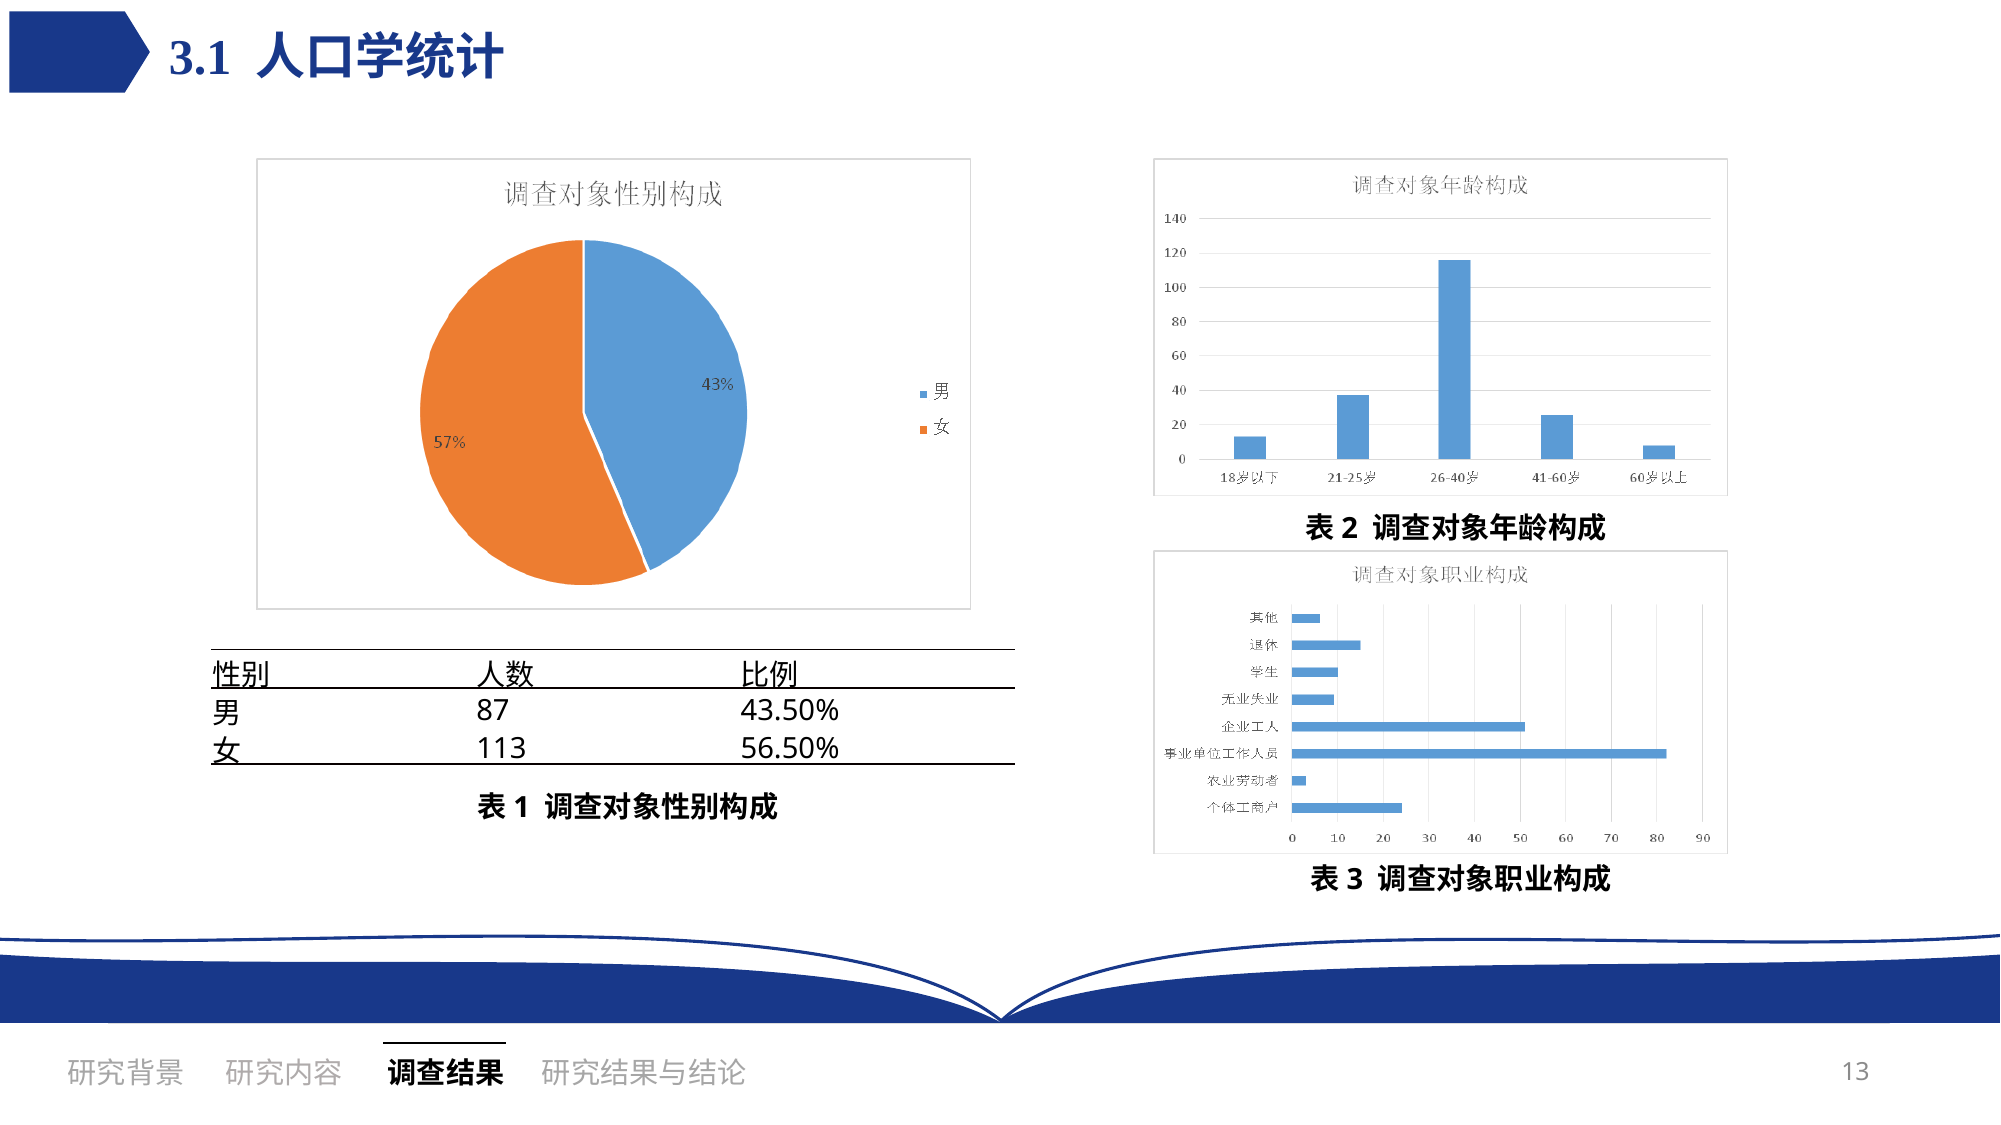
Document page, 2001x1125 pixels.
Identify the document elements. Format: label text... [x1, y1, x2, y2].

text_box 3.1 人口学统计 [168, 5, 1509, 105]
slide_number 13 [1434, 1042, 1885, 1103]
table_cell 56.50% [739, 726, 1015, 763]
table_cell 43.50% [739, 689, 1015, 726]
table_cell 男 [211, 689, 475, 726]
text_box 表3 调查对象职业构成 [1044, 853, 1878, 903]
picture [1152, 550, 1728, 854]
text_box 研究内容 [211, 1046, 358, 1097]
table_cell 87 [475, 689, 739, 726]
table_header 性别 [211, 650, 475, 687]
picture [255, 158, 971, 611]
table_header 人数 [475, 650, 739, 687]
text_box [0, 953, 2000, 1024]
text_box 表1 调查对象性别构成 [211, 780, 1045, 831]
text_box 研究背景 [52, 1046, 200, 1097]
text_box [0, 934, 2000, 1023]
text_box 调查结果 [372, 1047, 520, 1097]
text_box 研究结果与结论 [527, 1047, 762, 1097]
table_header 比例 [739, 650, 1015, 687]
text_box 表2 调查对象年龄构成 [1152, 501, 1759, 545]
picture [1152, 158, 1728, 496]
table_cell 女 [211, 726, 475, 763]
table_cell 113 [475, 726, 739, 763]
